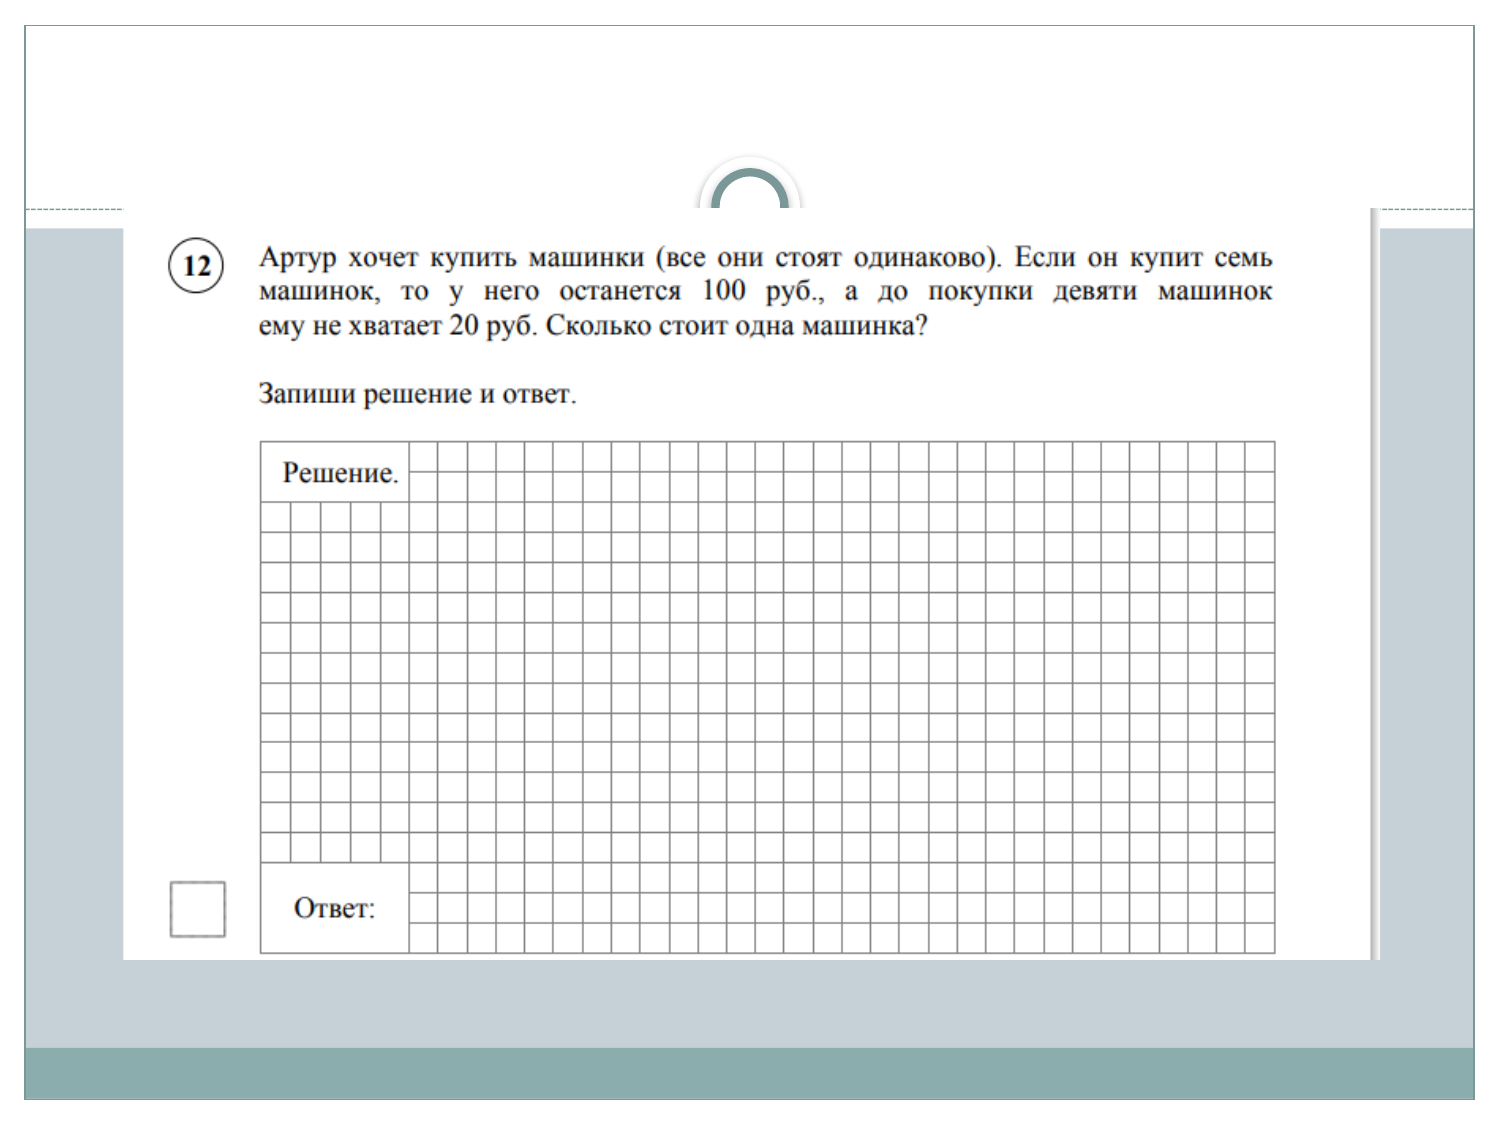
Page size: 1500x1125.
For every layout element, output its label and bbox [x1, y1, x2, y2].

list [123, 207, 1381, 960]
